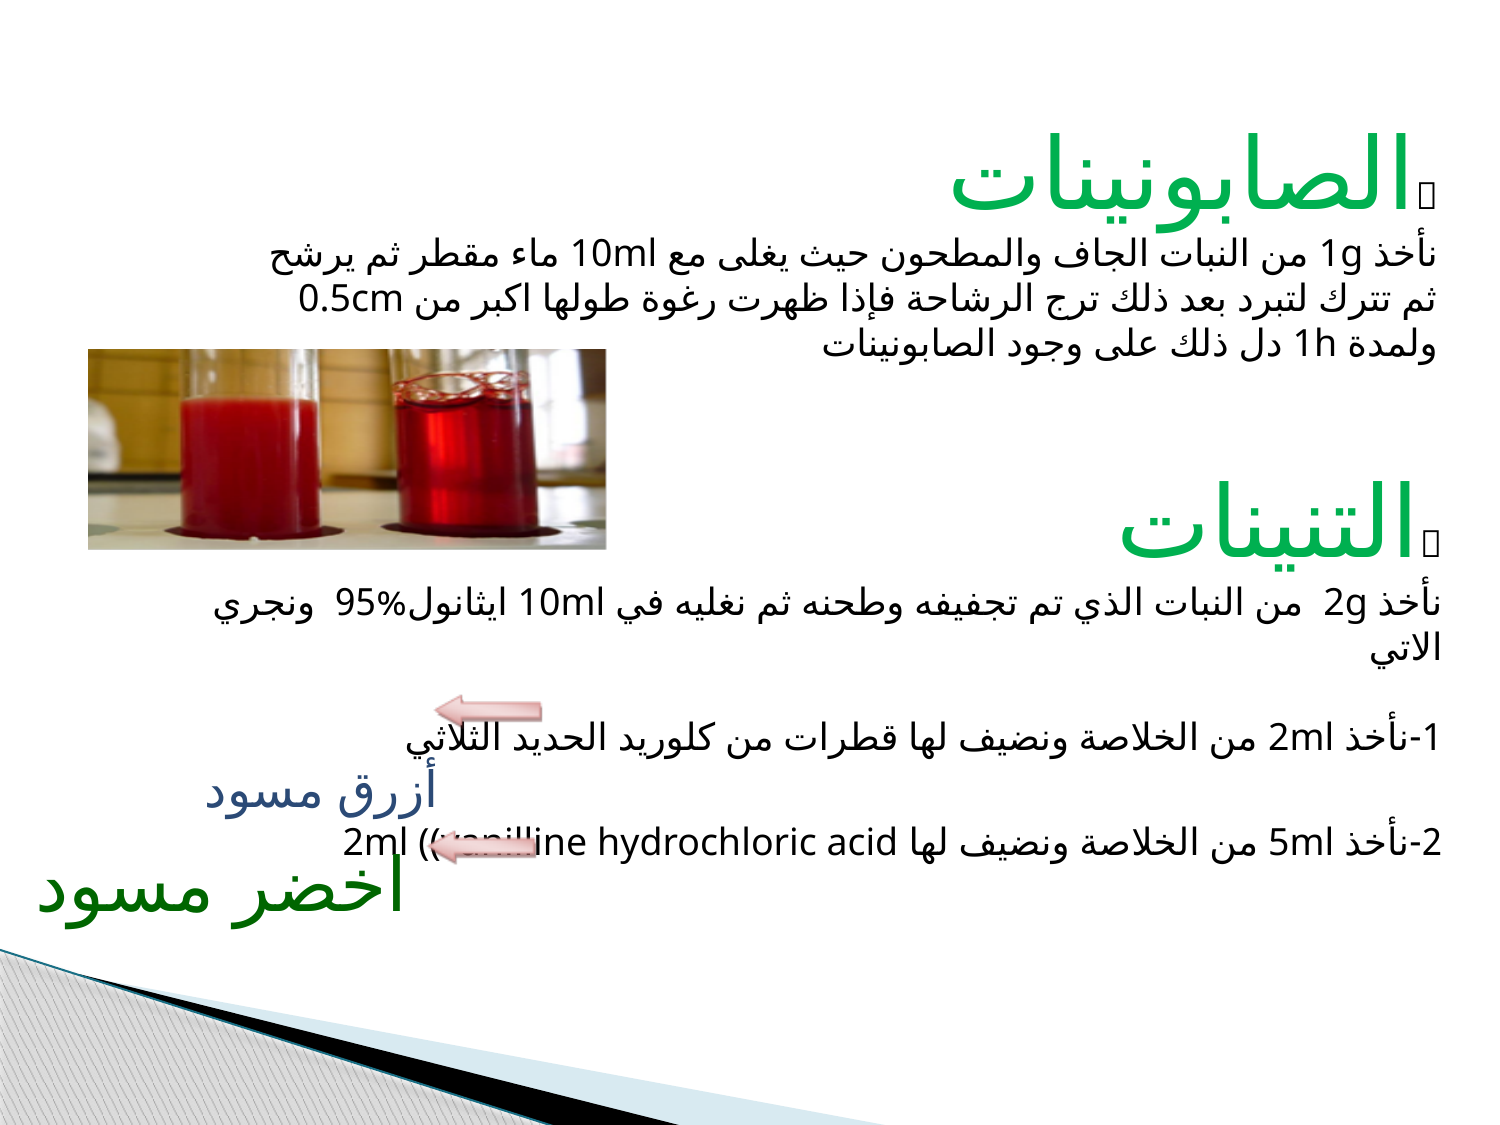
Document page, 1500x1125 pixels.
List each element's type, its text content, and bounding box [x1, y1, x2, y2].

text_box الصابونينات نأخذ 1g من النبات الجاف والمطحون حيث يغلى مع 10ml ماء مقطر ثم يرشح ثم تترك لتبرد بعد ذلك ترج الرشاحة فإذا ظهرت رغوة طولها اكبر من 0.5cm ولمدة 1h دل ذلك على وجود الصابونينات [230, 101, 1453, 372]
text_box اخضر مسود [20, 828, 423, 934]
picture [424, 828, 538, 869]
text_box التنينات نأخذ 2g من النبات الذي تم تجفيفه وطحنه ثم نغليه في 10ml ايثانول%95 ونجري الاتي 1-نأخذ 2ml من الخلاصة ونضيف لها قطرات من كلوريد الحديد الثلاثي أزرق مسود 2-نأخذ 5ml من الخلاصة ونضيف لها 2ml ((vanilline hydrochloric acid [120, 450, 1458, 870]
picture [88, 349, 609, 551]
picture [430, 692, 544, 732]
